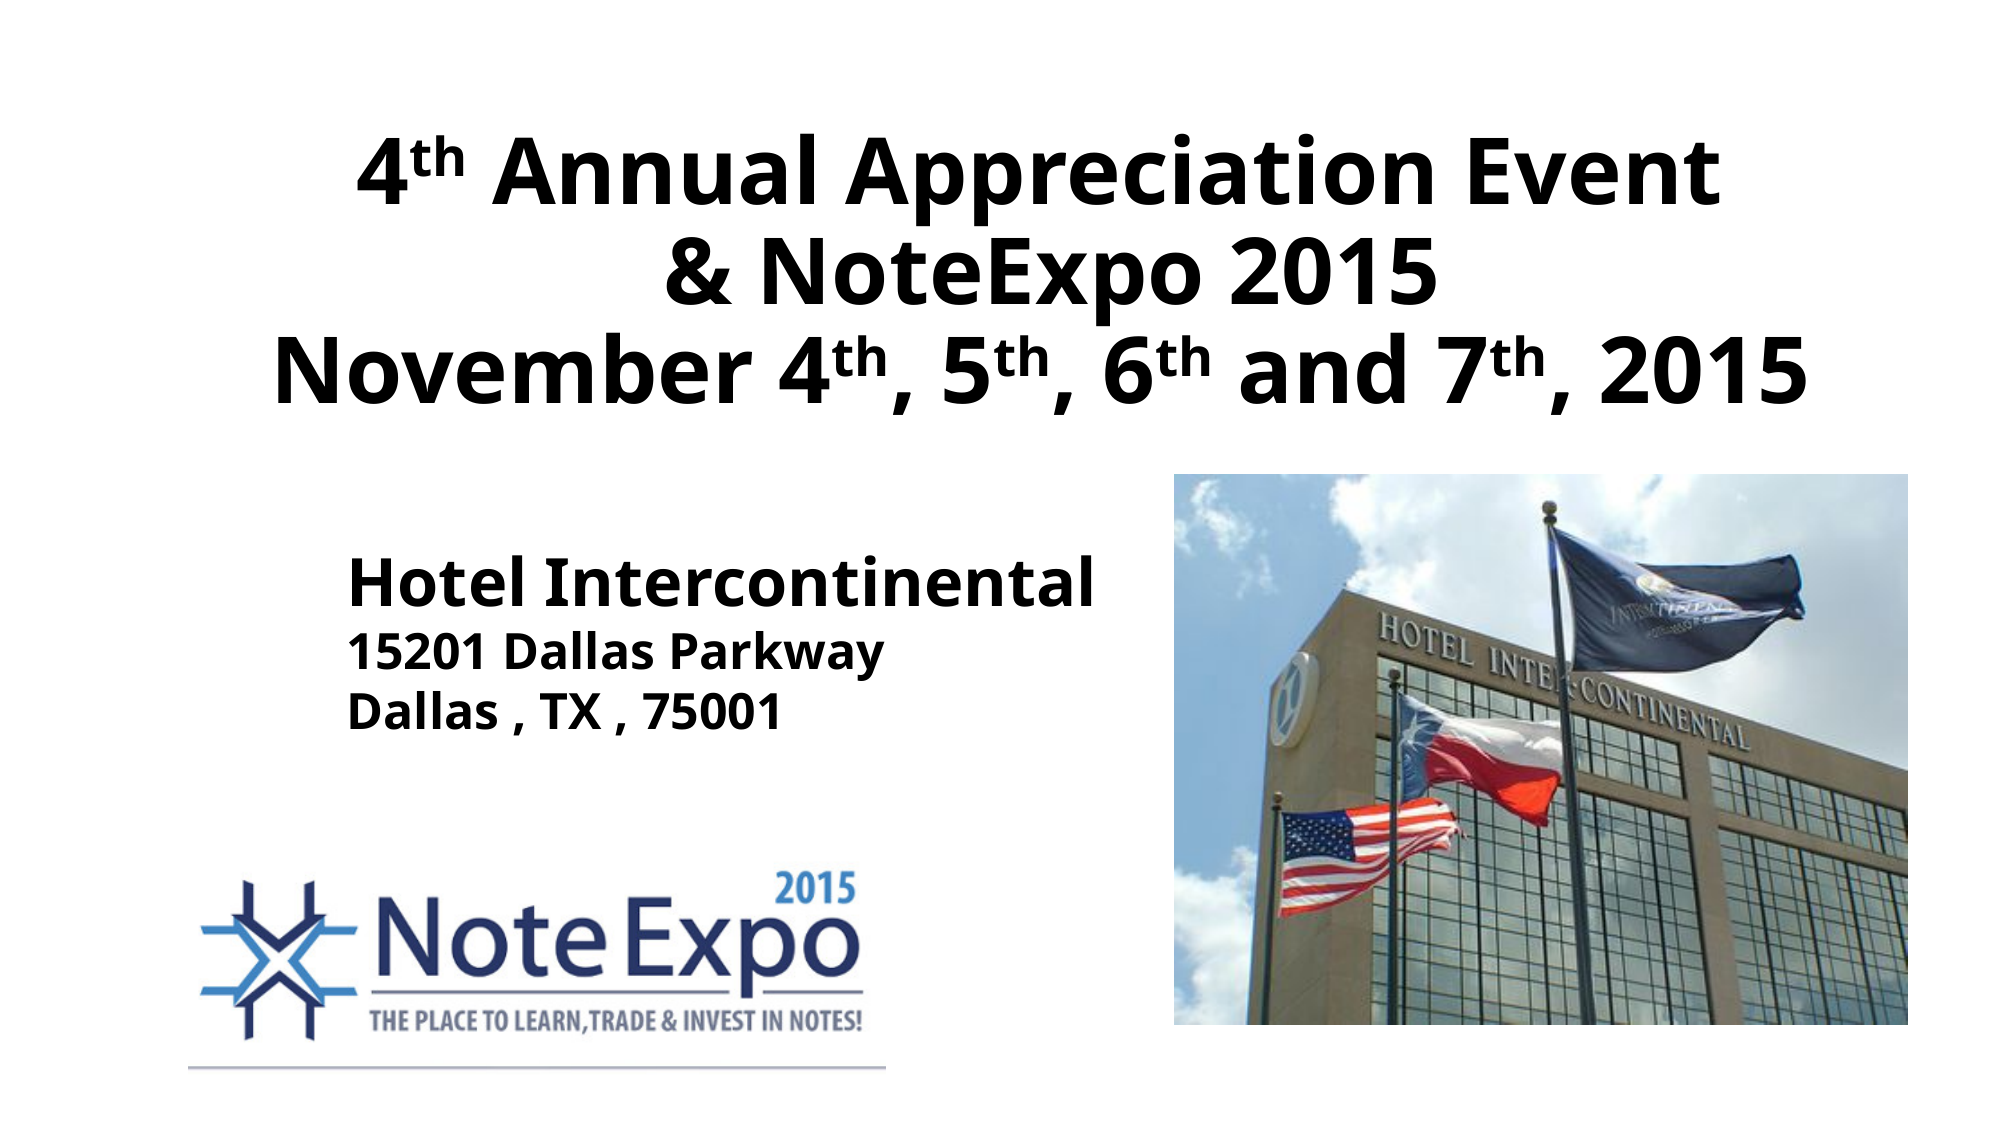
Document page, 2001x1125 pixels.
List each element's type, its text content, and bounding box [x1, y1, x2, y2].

title 4th Annual Appreciation Event & NoteExpo 2015 November 4th, 5th, 6th and 7th, 2015 [244, 46, 1860, 432]
text_box Hotel Intercontinental 15201 Dallas Parkway Dallas , TX , 75001 [332, 532, 1154, 747]
picture [188, 851, 886, 1077]
picture [1174, 474, 1908, 1025]
